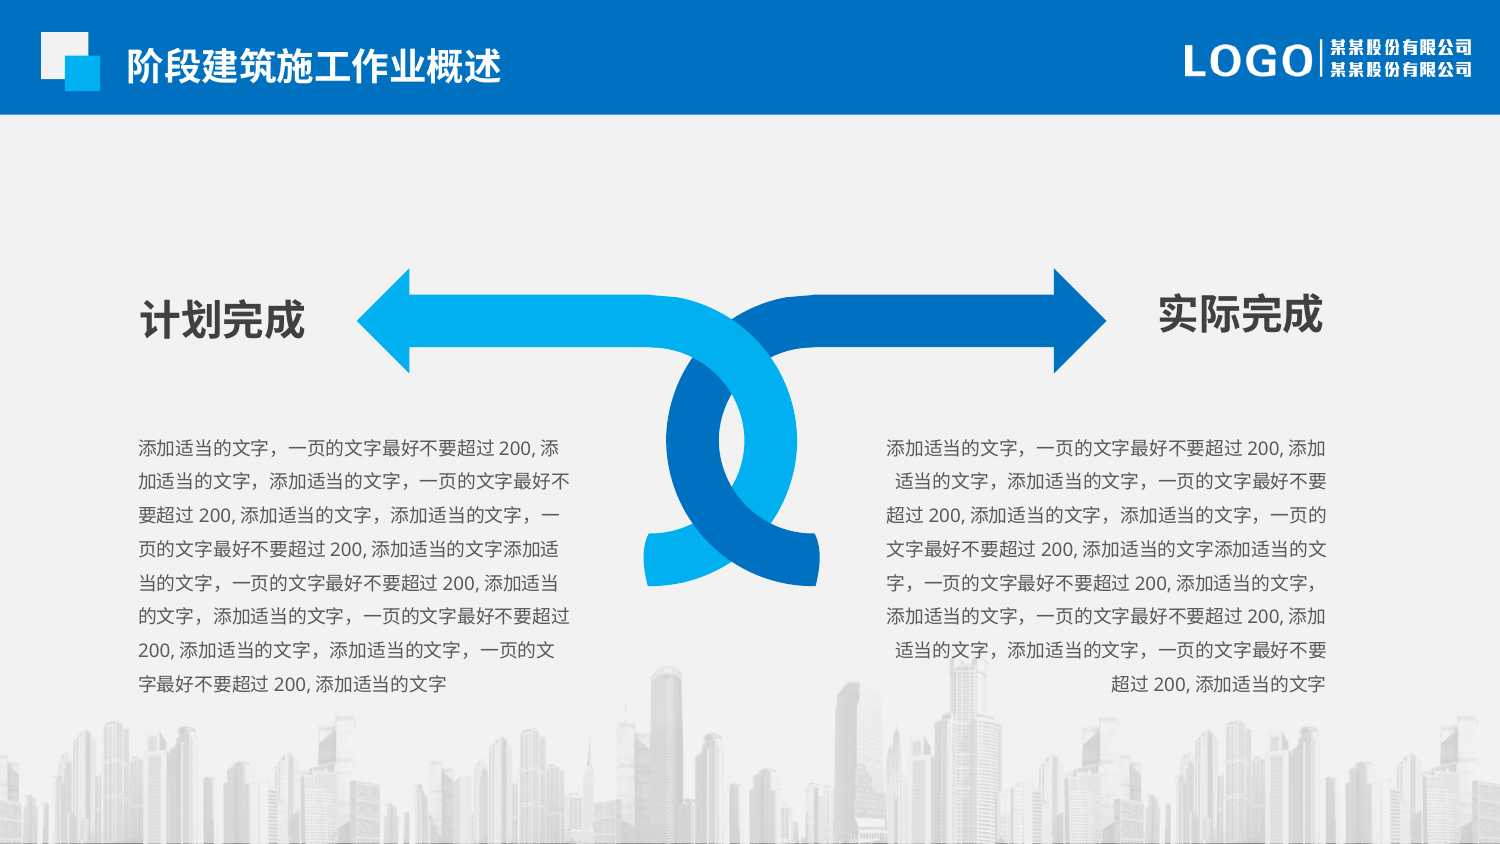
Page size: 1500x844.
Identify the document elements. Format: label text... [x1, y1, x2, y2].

text_box [641, 522, 731, 589]
text_box [354, 266, 800, 438]
text_box [732, 437, 800, 522]
text_box 添加适当的文字，一页的文字最好不要超过200,添加适当的文字，添加适当的文字，一页的文字最好不要超过200,添加适当的文字，添加适当的文字，一页的文字最好不要超过200,添加适当的文字添加适当的文字，一页的文字最好不要超过200,添加适当的文字，添加适当的文字，一页的文字最好不要超过200,添加适当的文字，添加适当的文字，一页的文字最好不要超过200,添加适当的文字 [872, 418, 1341, 703]
text_box 添加适当的文字，一页的文字最好不要超过200,添加适当的文字，添加适当的文字，一页的文字最好不要超过200,添加适当的文字，添加适当的文字，一页的文字最好不要超过200,添加适当的文字添加适当的文字，一页的文字最好不要超过200,添加适当的文字，添加适当的文字，一页的文字最好不要超过200,添加适当的文字，添加适当的文字，一页的文字最好不要超过200,添加适当的文字 [123, 418, 588, 703]
text_box [63, 54, 102, 93]
picture [1185, 11, 1471, 100]
text_box [732, 266, 1109, 376]
text_box 计划完成 [124, 286, 322, 351]
text_box [664, 359, 731, 437]
text_box [664, 437, 822, 589]
text_box 阶段建筑施工作业概述 [112, 35, 715, 96]
text_box [0, 0, 1500, 117]
text_box 实际完成 [1142, 280, 1340, 346]
text_box [39, 30, 91, 81]
